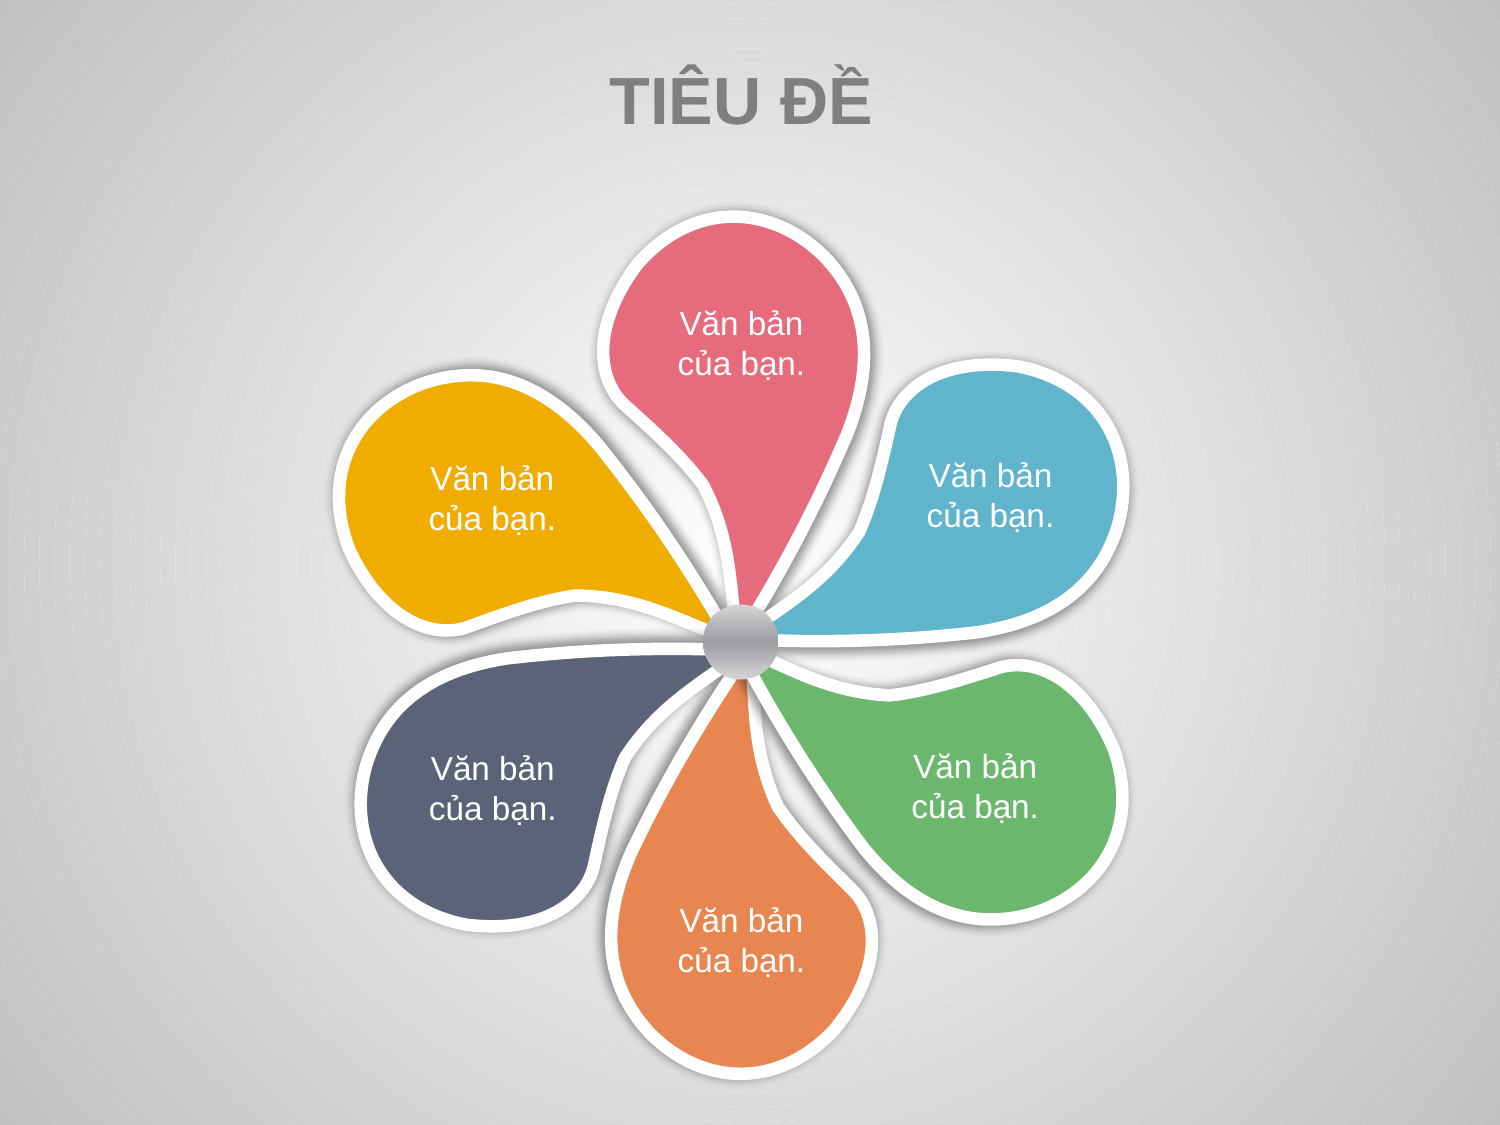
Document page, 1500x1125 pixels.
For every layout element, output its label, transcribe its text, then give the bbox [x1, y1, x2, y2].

text_box [358, 646, 715, 929]
text_box TIÊU ĐỀ [594, 50, 888, 146]
text_box Văn bản của bạn. [389, 450, 596, 545]
text_box [336, 373, 713, 633]
text_box [609, 680, 875, 1076]
text_box Văn bản của bạn. [872, 738, 1079, 833]
text_box Văn bản của bạn. [887, 446, 1094, 542]
text_box Văn bản của bạn. [389, 739, 597, 835]
text_box [700, 601, 782, 683]
text_box Văn bản của bạn. [638, 294, 845, 390]
text_box [771, 362, 1126, 644]
text_box Văn bản của bạn. [638, 892, 845, 987]
text_box [601, 214, 867, 605]
text_box [753, 661, 1125, 922]
